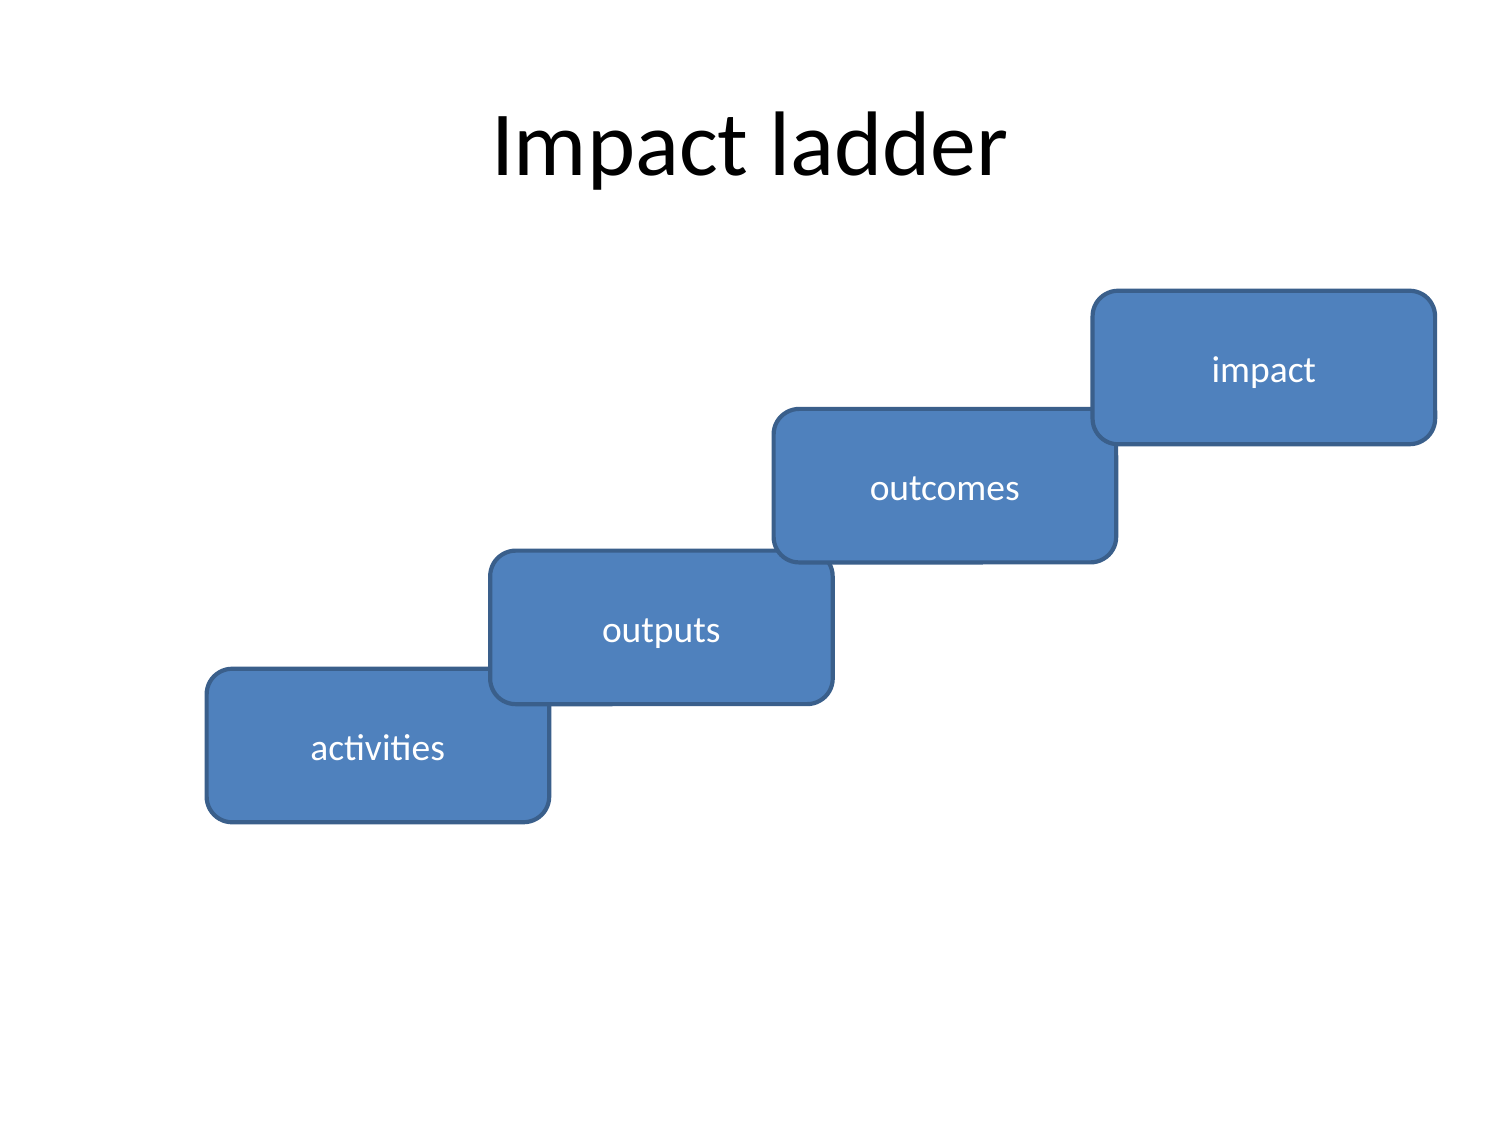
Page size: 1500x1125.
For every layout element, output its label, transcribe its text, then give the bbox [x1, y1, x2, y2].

text_box outputs [488, 548, 835, 707]
text_box activities [204, 666, 552, 825]
text_box outcomes [771, 406, 1119, 565]
text_box impact [1090, 288, 1438, 447]
title Impact ladder [75, 45, 1425, 233]
